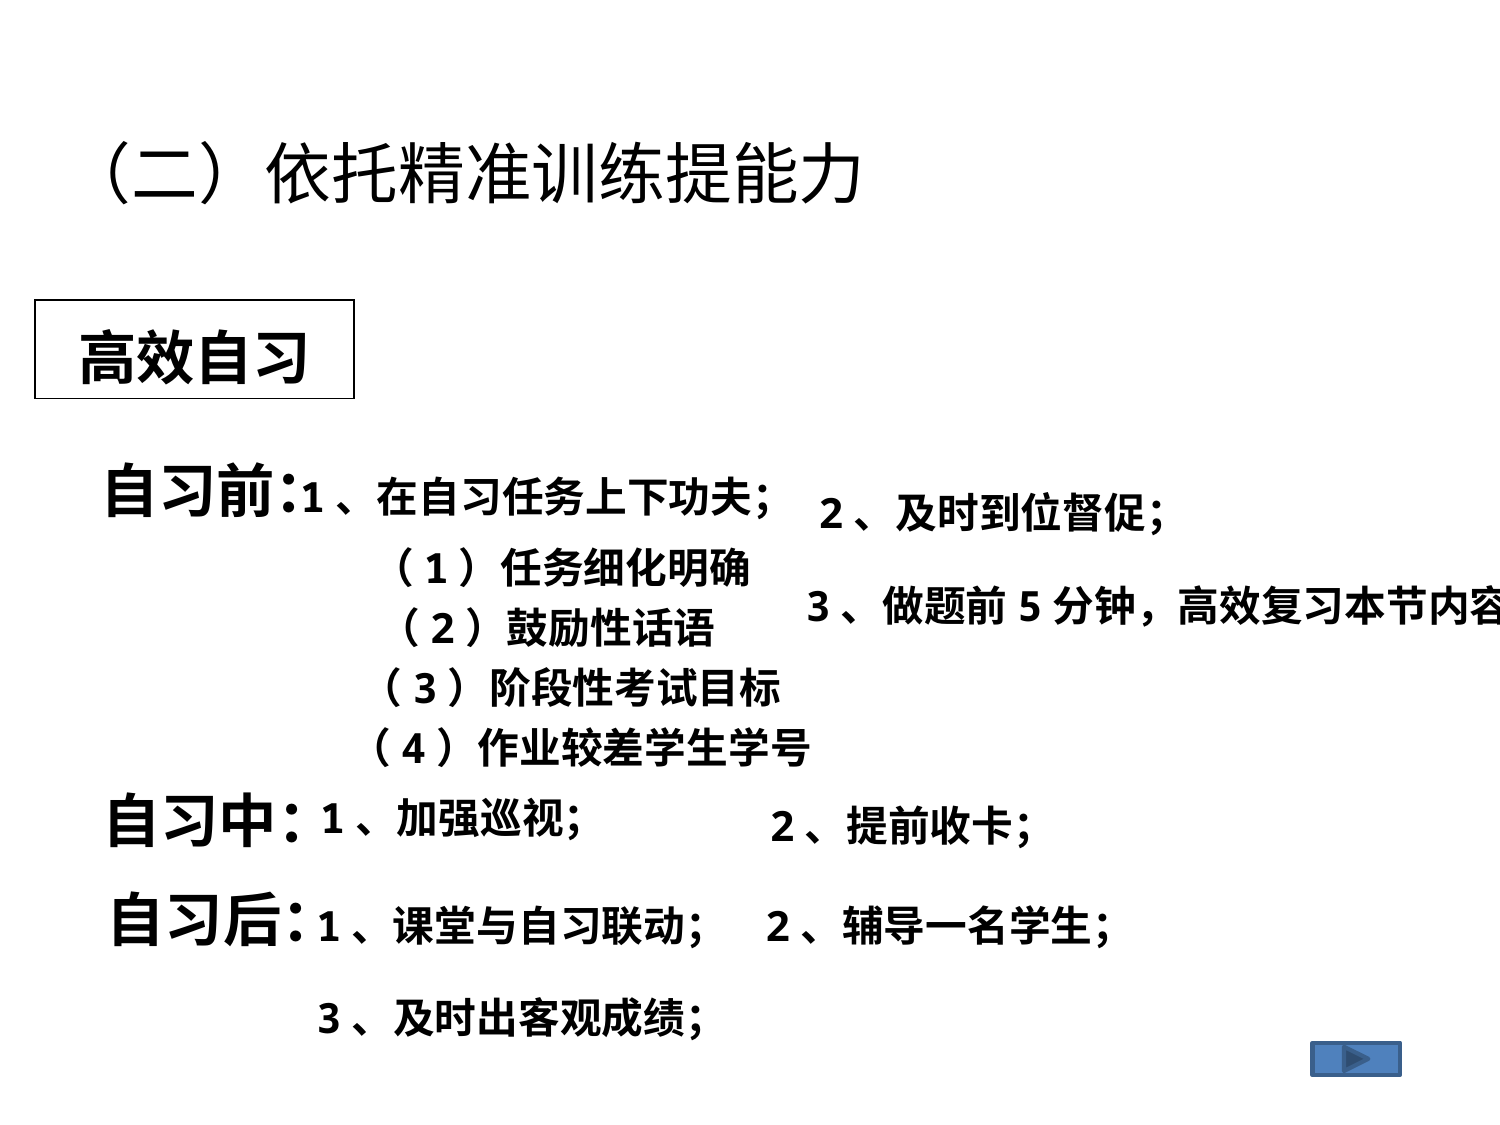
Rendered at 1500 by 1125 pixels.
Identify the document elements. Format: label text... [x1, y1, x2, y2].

text_box 高效自习 [35, 299, 355, 399]
text_box 3、及时出客观成绩； [300, 974, 744, 1050]
text_box 1、课堂与自习联动； [249, 882, 724, 957]
text_box 2、及时到位督促； [931, 469, 1178, 545]
text_box [1310, 1041, 1402, 1077]
text_box 1、在自习任务上下功夫； （1）任务细化明确 （2）鼓励性话语 （3）阶段性考试目标 （4）作业较差学生学号 [163, 451, 931, 779]
text_box 自习中： [59, 762, 379, 862]
text_box 自习前： [57, 433, 377, 532]
text_box 自习后： [88, 861, 358, 961]
text_box 3、做题前5分钟，高效复习本节内容； [774, 562, 1500, 638]
text_box 2、辅导一名学生； [724, 882, 1175, 957]
text_box （二）依托精准训练提能力 [49, 124, 1432, 220]
text_box 1、加强巡视； [238, 774, 688, 850]
text_box 2、提前收卡； [724, 782, 1100, 857]
